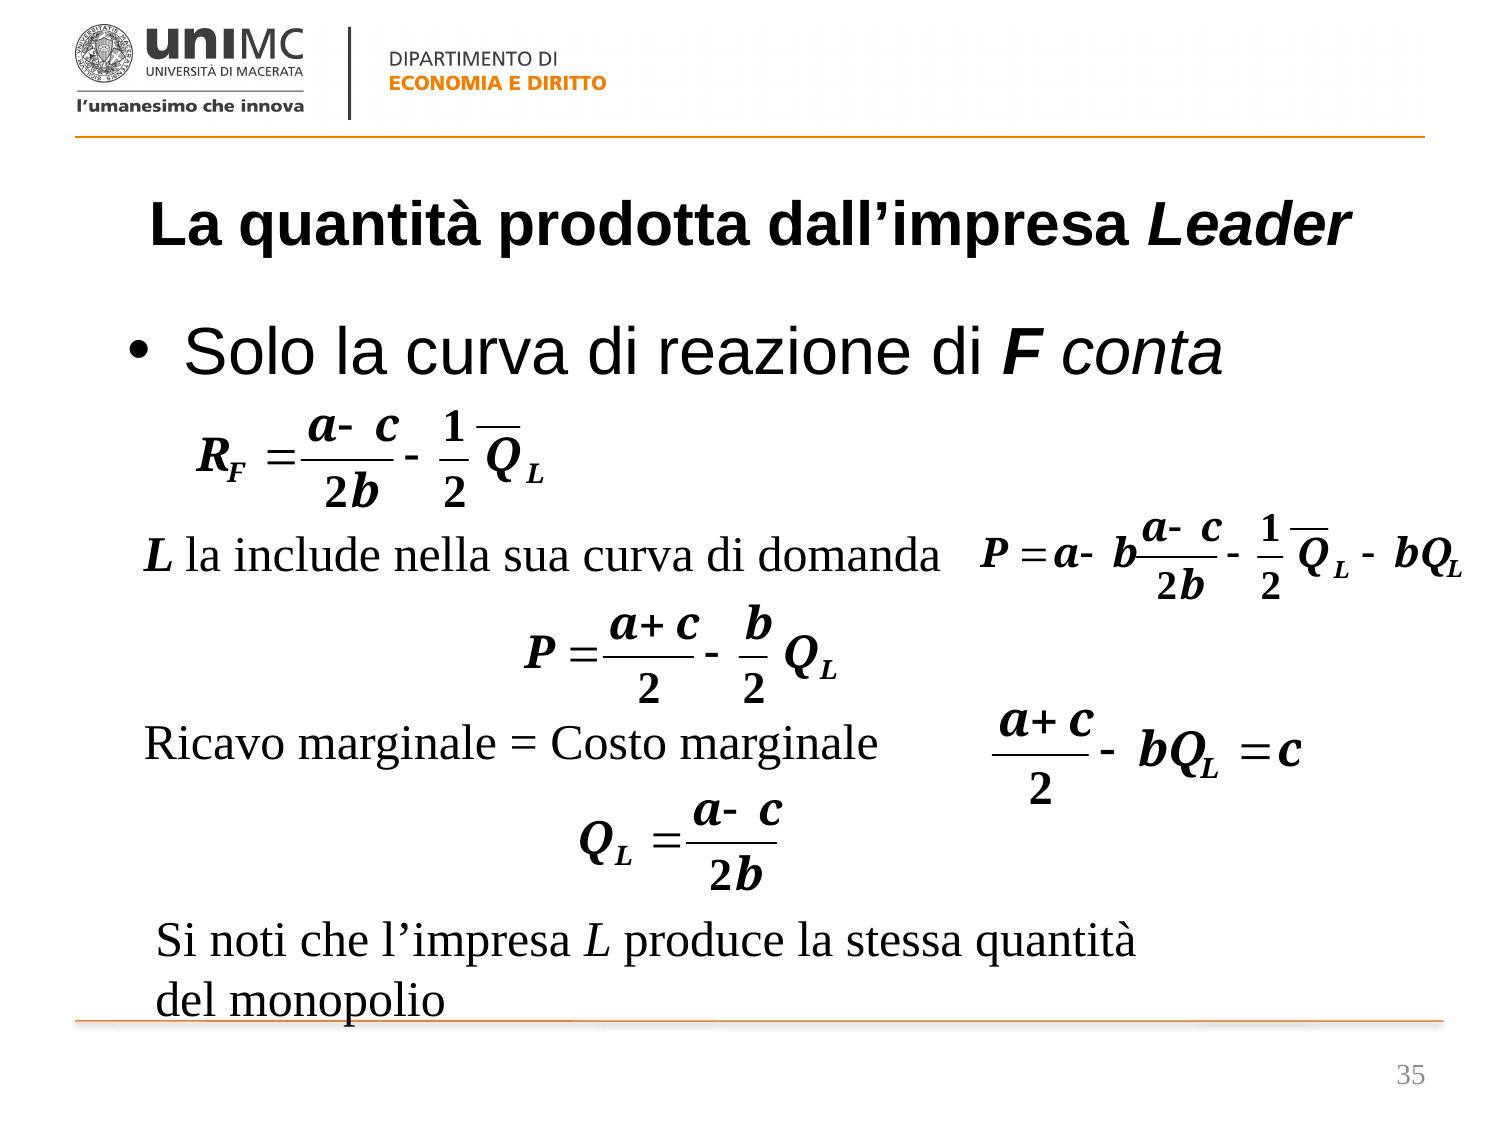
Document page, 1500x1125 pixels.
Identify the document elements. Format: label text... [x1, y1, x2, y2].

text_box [515, 596, 845, 714]
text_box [562, 781, 786, 901]
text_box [187, 397, 552, 518]
text_box L la include nella sua curva di domanda [128, 514, 967, 590]
text_box Ricavo marginale = Costo marginale [128, 702, 903, 777]
slide_number 35 [1091, 1042, 1442, 1103]
list Solo la curva di reazione di F conta [112, 300, 1388, 398]
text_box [972, 502, 1467, 609]
title La quantità prodotta dall’impresa Leader [75, 174, 1425, 267]
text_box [984, 690, 1301, 816]
text_box Si noti che l’impresa L produce la stessa quantità del monopolio [140, 898, 1184, 1034]
picture [75, 24, 1425, 138]
